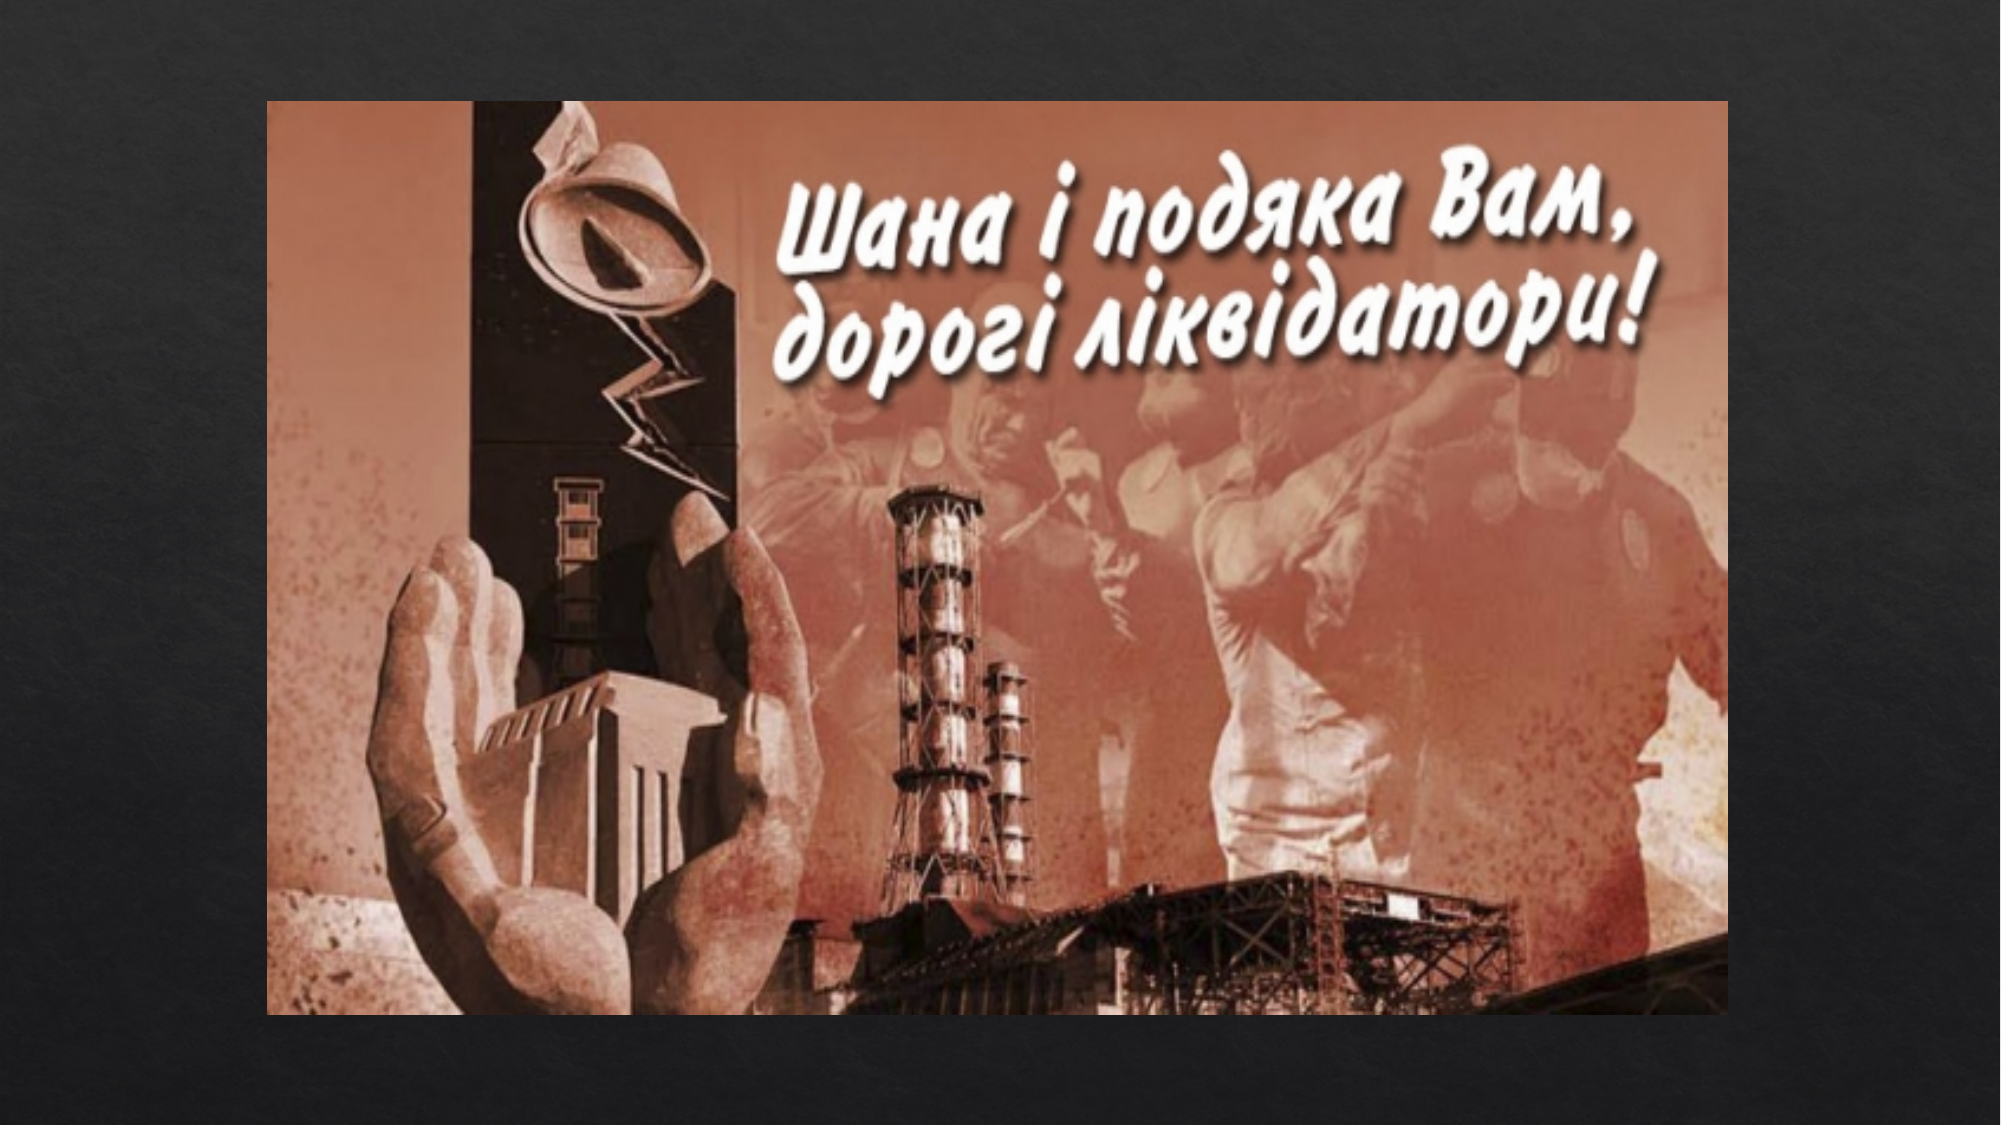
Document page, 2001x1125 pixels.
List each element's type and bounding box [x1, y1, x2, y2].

picture [266, 101, 1728, 1015]
